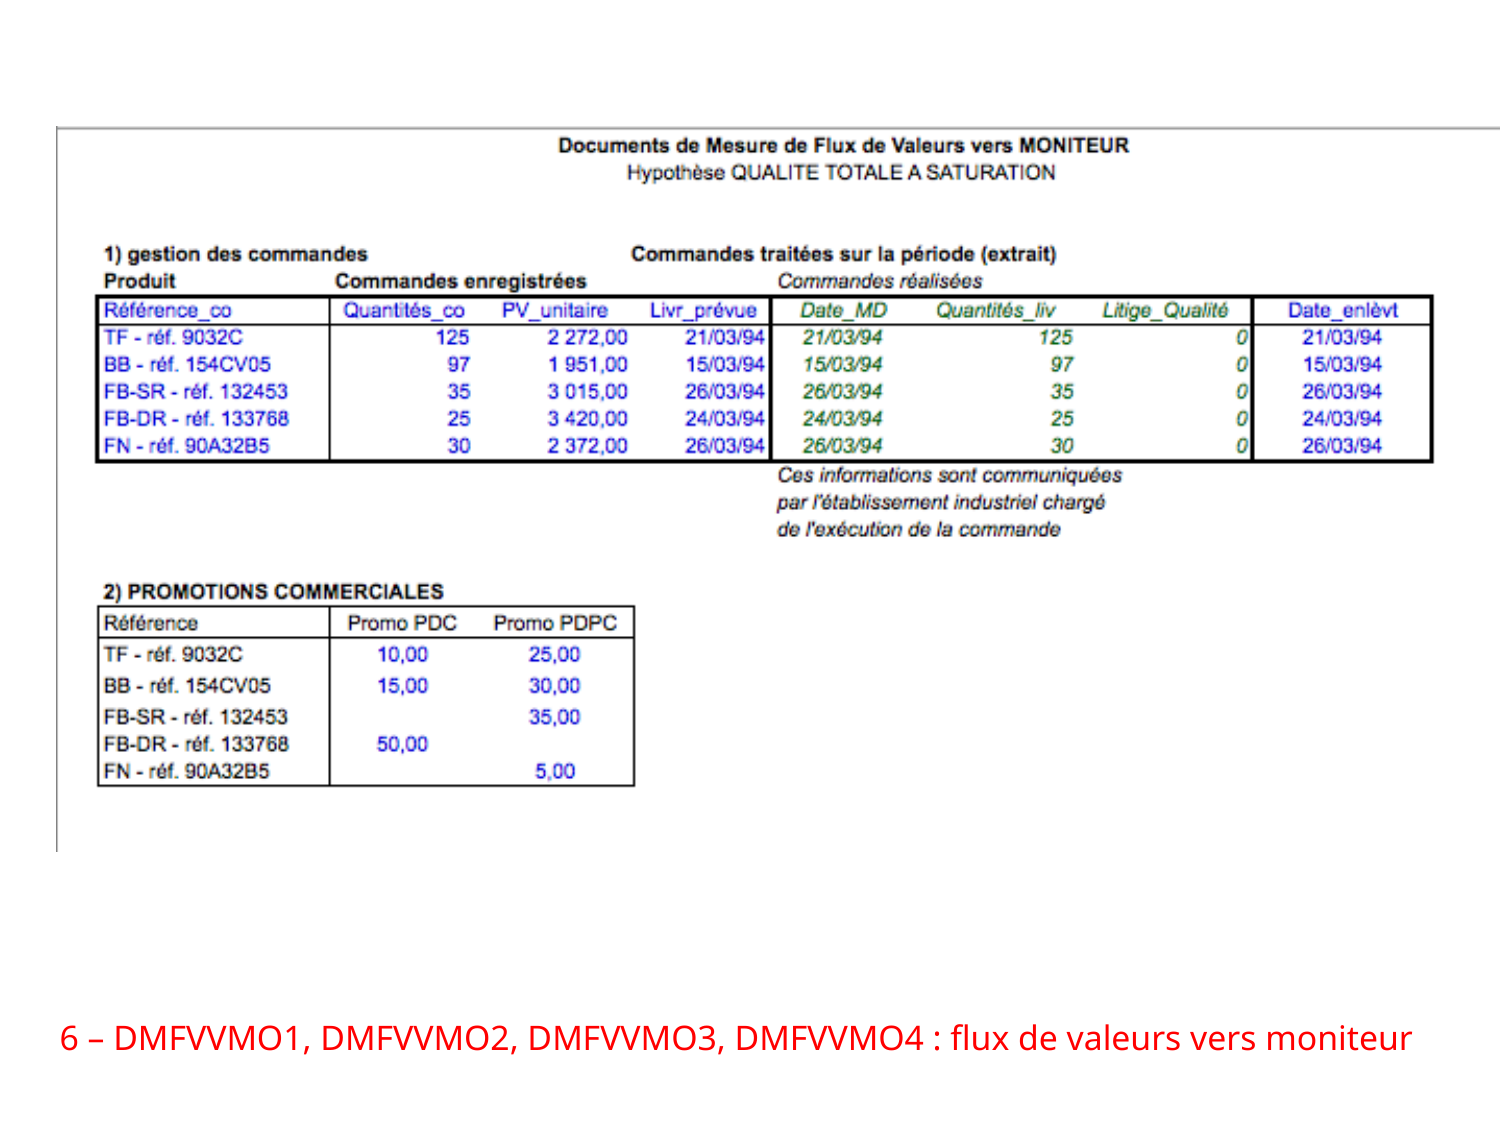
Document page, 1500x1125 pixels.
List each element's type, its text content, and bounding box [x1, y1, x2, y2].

title 6 – DMFVVMO1, DMFVVMO2, DMFVVMO3, DMFVVMO4 : flux de valeurs vers moniteur [44, 990, 1451, 1085]
picture [55, 126, 1500, 852]
